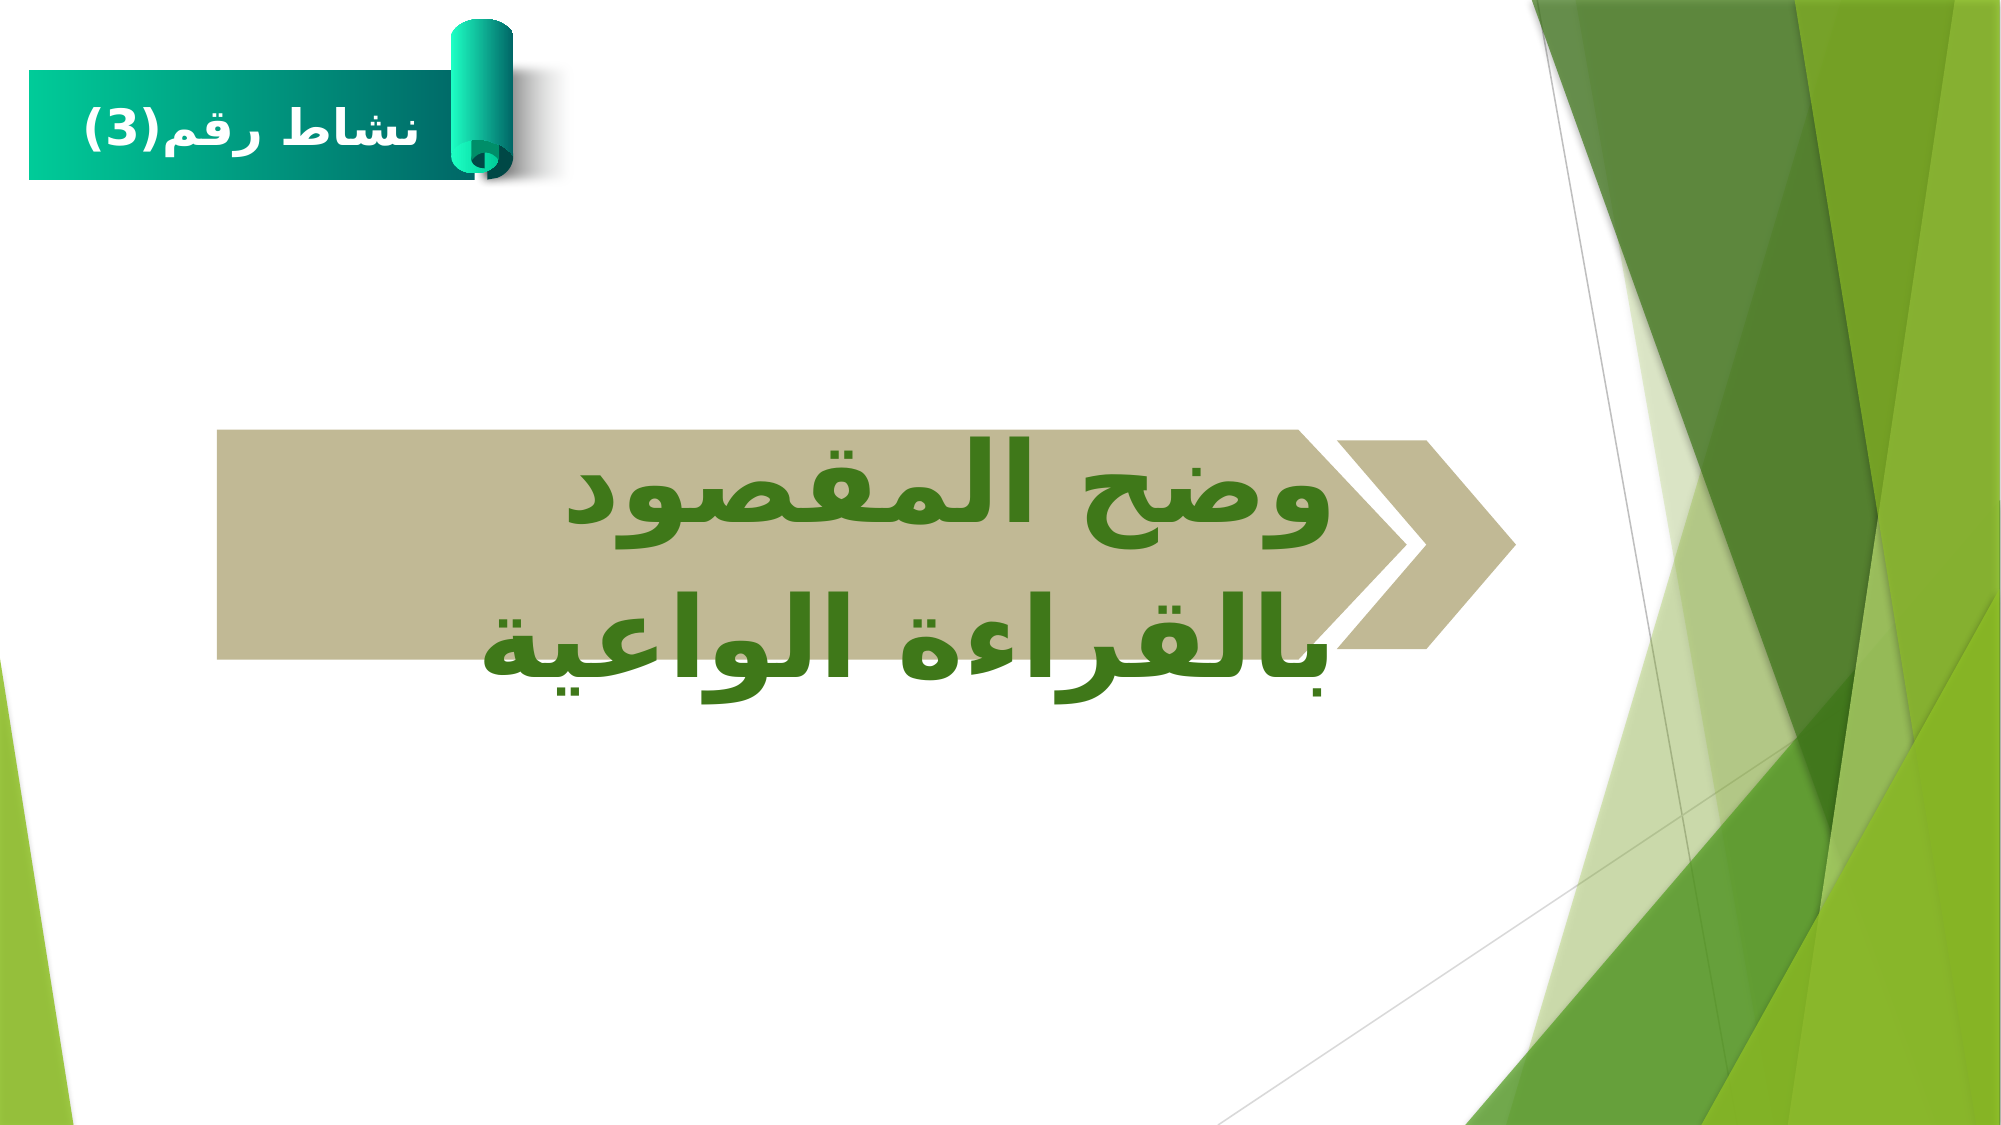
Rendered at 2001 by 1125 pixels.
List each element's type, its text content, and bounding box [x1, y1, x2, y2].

text_box وضح المقصود بالقراءة الواعية [215, 428, 1408, 662]
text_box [28, 18, 579, 190]
text_box [1335, 438, 1518, 651]
